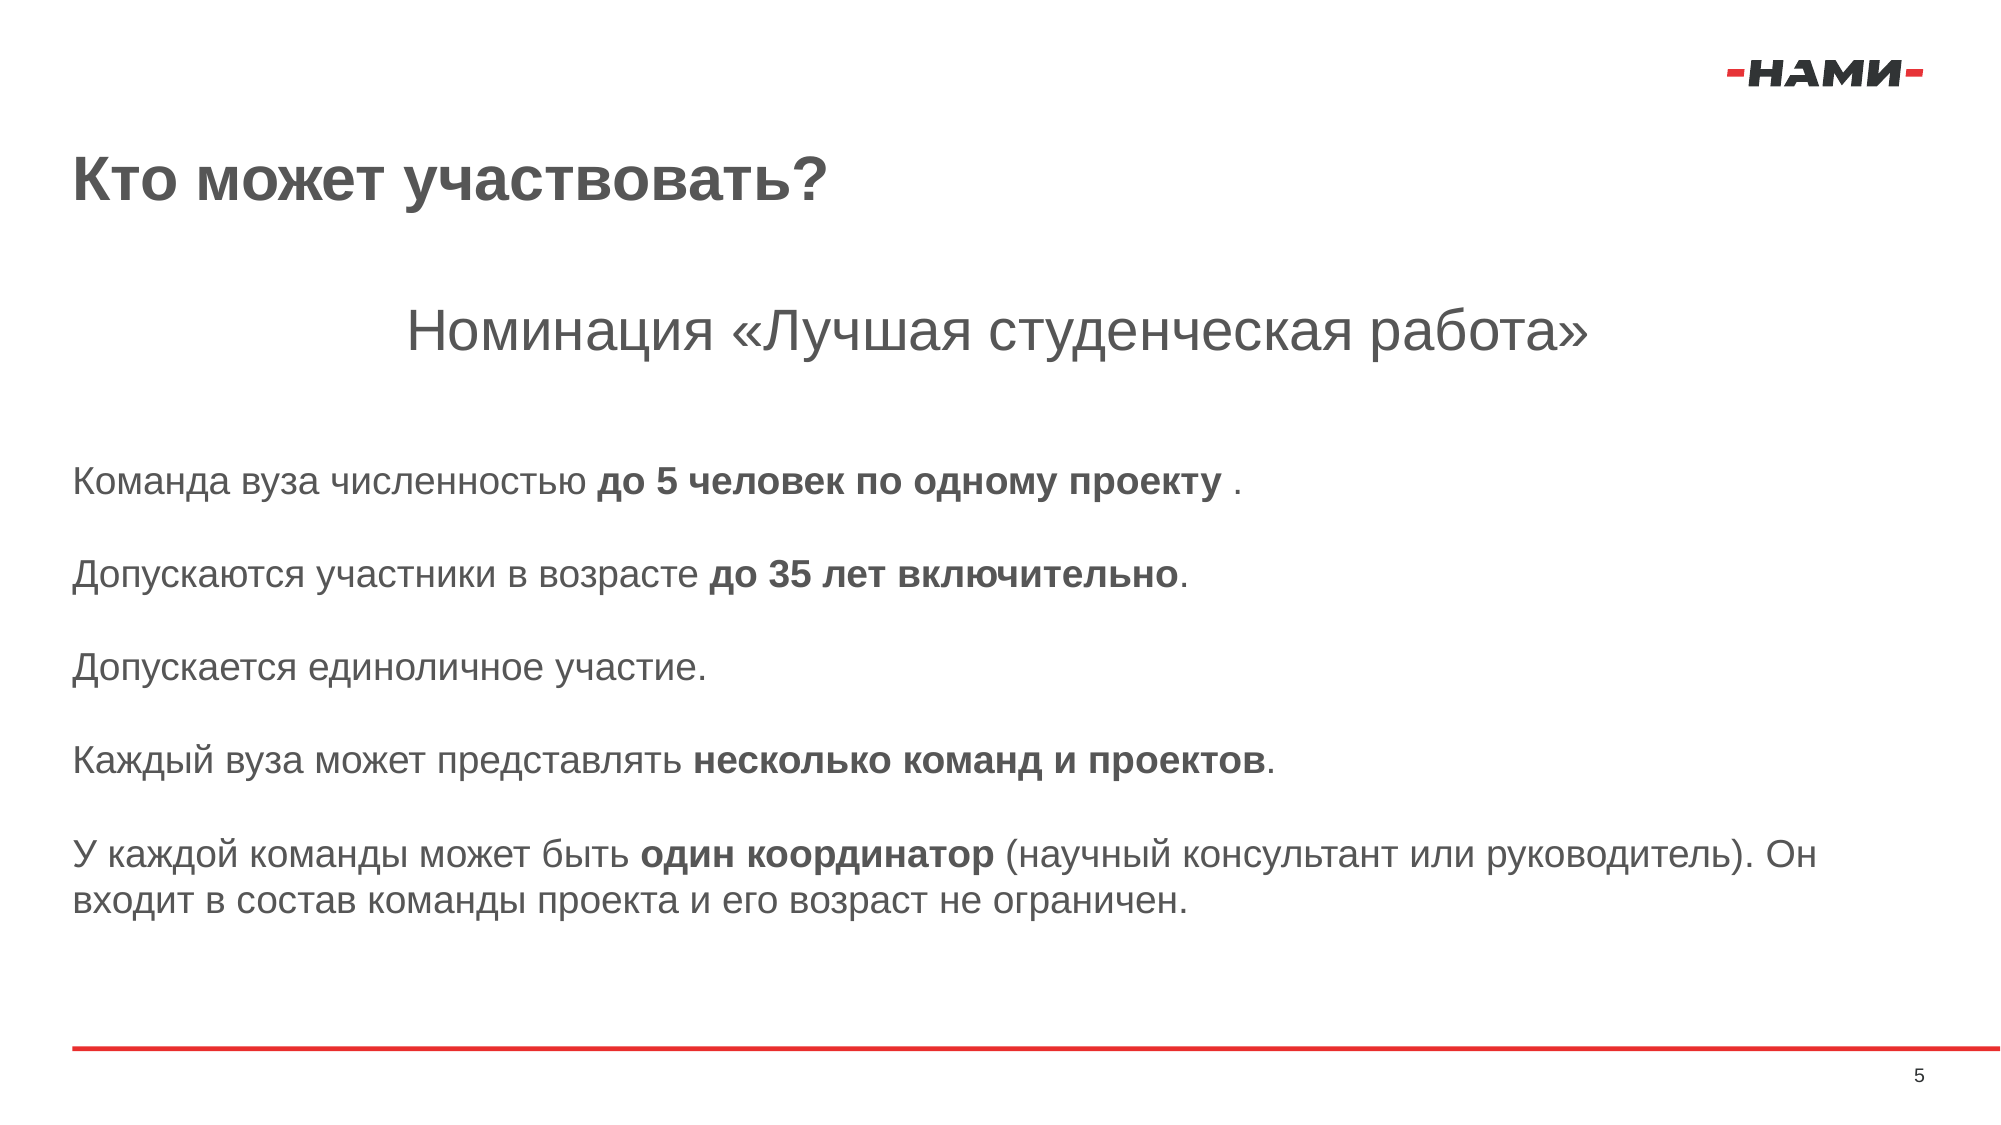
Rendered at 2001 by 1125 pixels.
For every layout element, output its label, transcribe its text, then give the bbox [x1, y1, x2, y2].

list Номинация «Лучшая студенческая работа» Команда вуза численностью до 5 человек по одному проекту . Допускаются участники в возрасте до 35 лет включительно. Допускается единоличное участие. Каждый вуза может представлять несколько команд и проектов. У каждой команды может быть один координатор (научный консультант или руководитель). Он входит в состав команды проекта и его возраст не ограничен. [72, 245, 1925, 1013]
slide_number 5 [1808, 1062, 1925, 1096]
list Кто может участвовать? [72, 138, 1636, 214]
